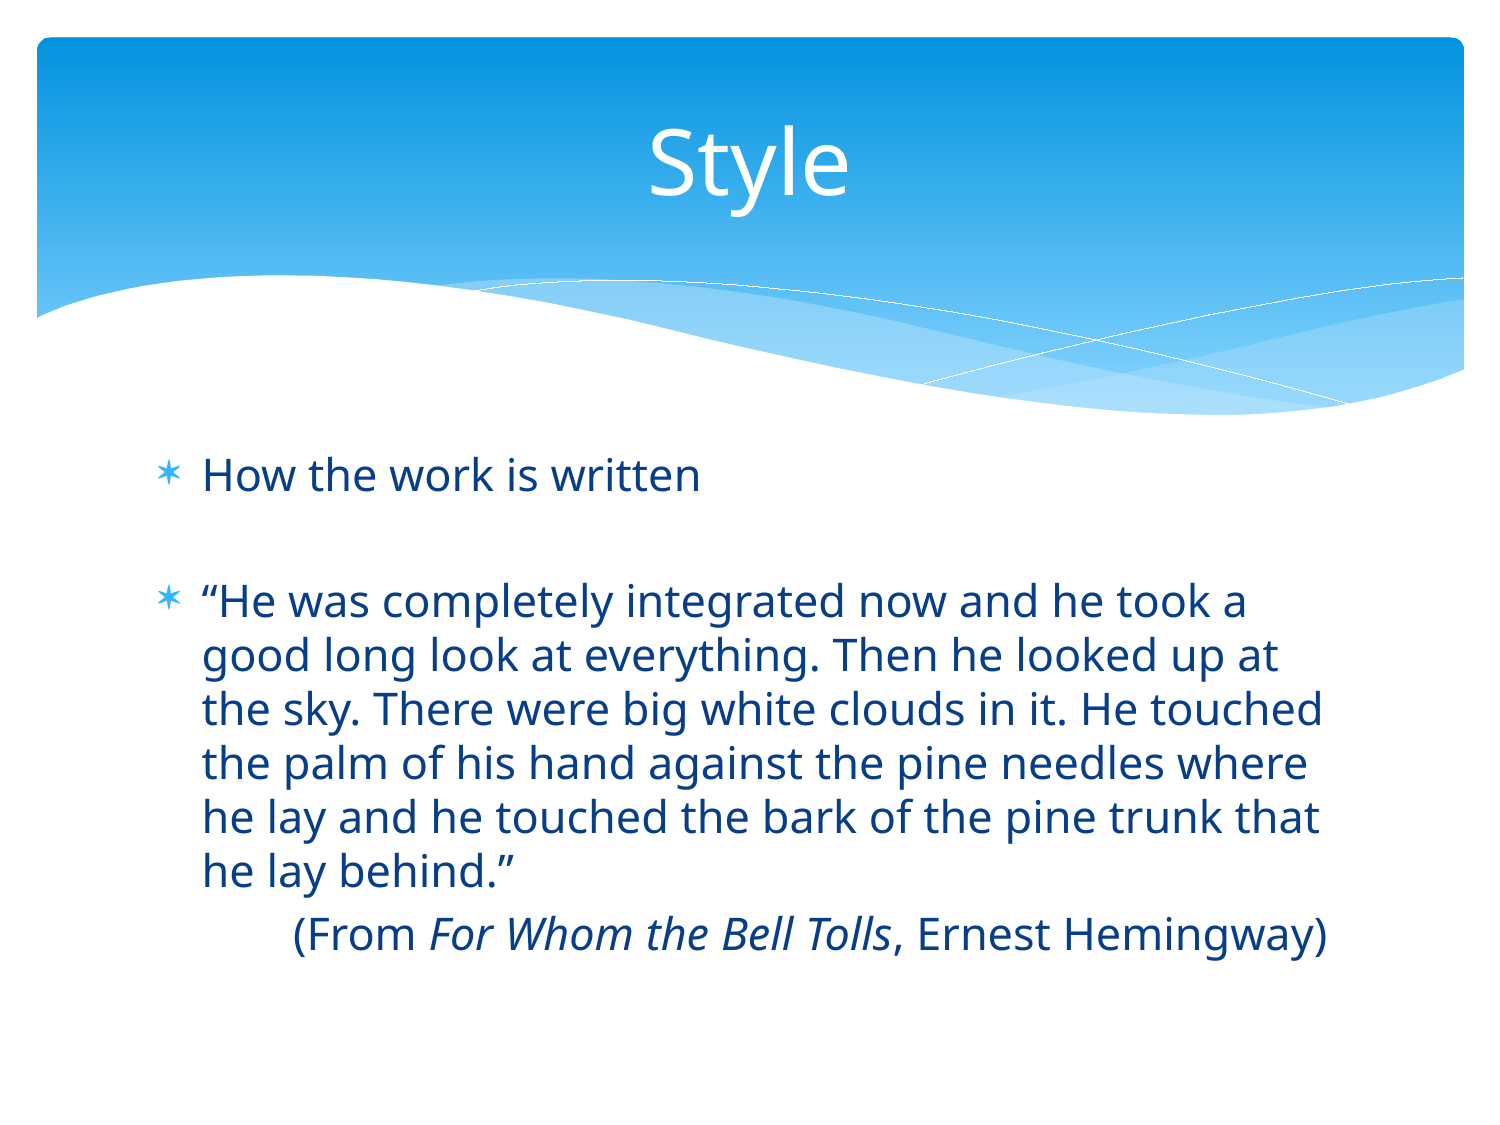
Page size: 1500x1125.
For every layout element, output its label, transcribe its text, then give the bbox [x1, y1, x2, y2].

title Style [75, 55, 1425, 261]
list How the work is written “He was completely integrated now and he took a good long look at everything. Then he looked up at the sky. There were big white clouds in it. He touched the palm of his hand against the pine needles where he lay and he touched the bark of the pine trunk that he lay behind.” (From For Whom the Bell Tolls, Ernest Hemingway) [143, 438, 1359, 1005]
